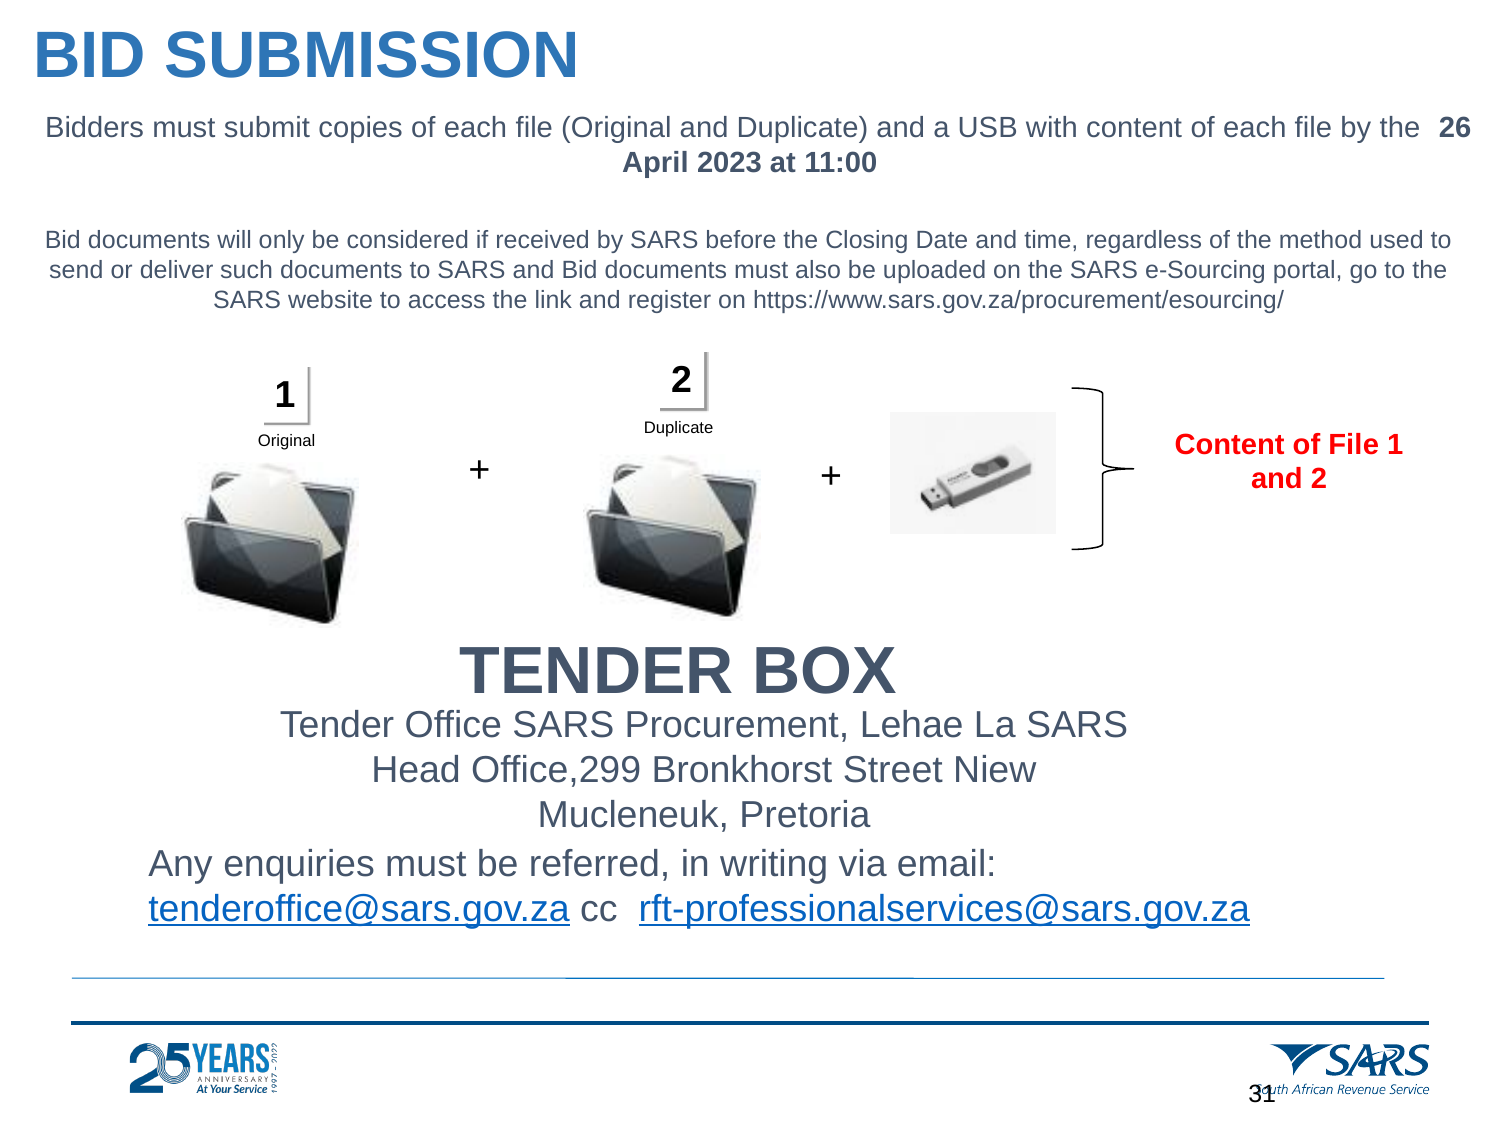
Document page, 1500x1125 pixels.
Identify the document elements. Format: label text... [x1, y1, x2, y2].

text_box Tender Office SARS Procurement, Lehae La SARS Head Office,299 Bronkhorst Street Niew Mucleneuk, Pretoria [258, 692, 1150, 831]
text_box TENDER BOX [445, 619, 913, 692]
text_box 1 [259, 366, 308, 421]
text_box + [805, 443, 865, 504]
text_box Bidders must submit copies of each file (Original and Duplicate) and a USB with content of each file by the 26 April 2023 at 11:00 Bid documents will only be considered if received by SARS before the Closing Date and time, regardless of the method used to send or deliver such documents to SARS and Bid documents must also be uploaded on the SARS e-Sourcing portal, go to the SARS website to access the link and register on https://www.sars.gov.za/procurement/esourcing/ [0, 100, 1500, 366]
text_box Duplicate [629, 409, 729, 445]
text_box Original [243, 421, 331, 457]
picture [180, 462, 359, 628]
text_box Content of File 1 and 2 [1136, 392, 1442, 503]
picture [890, 412, 1056, 534]
text_box BID SUBMISSION [18, 12, 1500, 100]
picture [583, 454, 761, 621]
text_box + [440, 442, 506, 503]
text_box 2 [656, 366, 705, 408]
text_box Any enquiries must be referred, in writing via email: tenderoffice@sars.gov.za cc rft-professionalservices@sars.gov.za [119, 831, 1339, 937]
text_box [1071, 388, 1134, 550]
slide_number 30 [1191, 1076, 1333, 1108]
